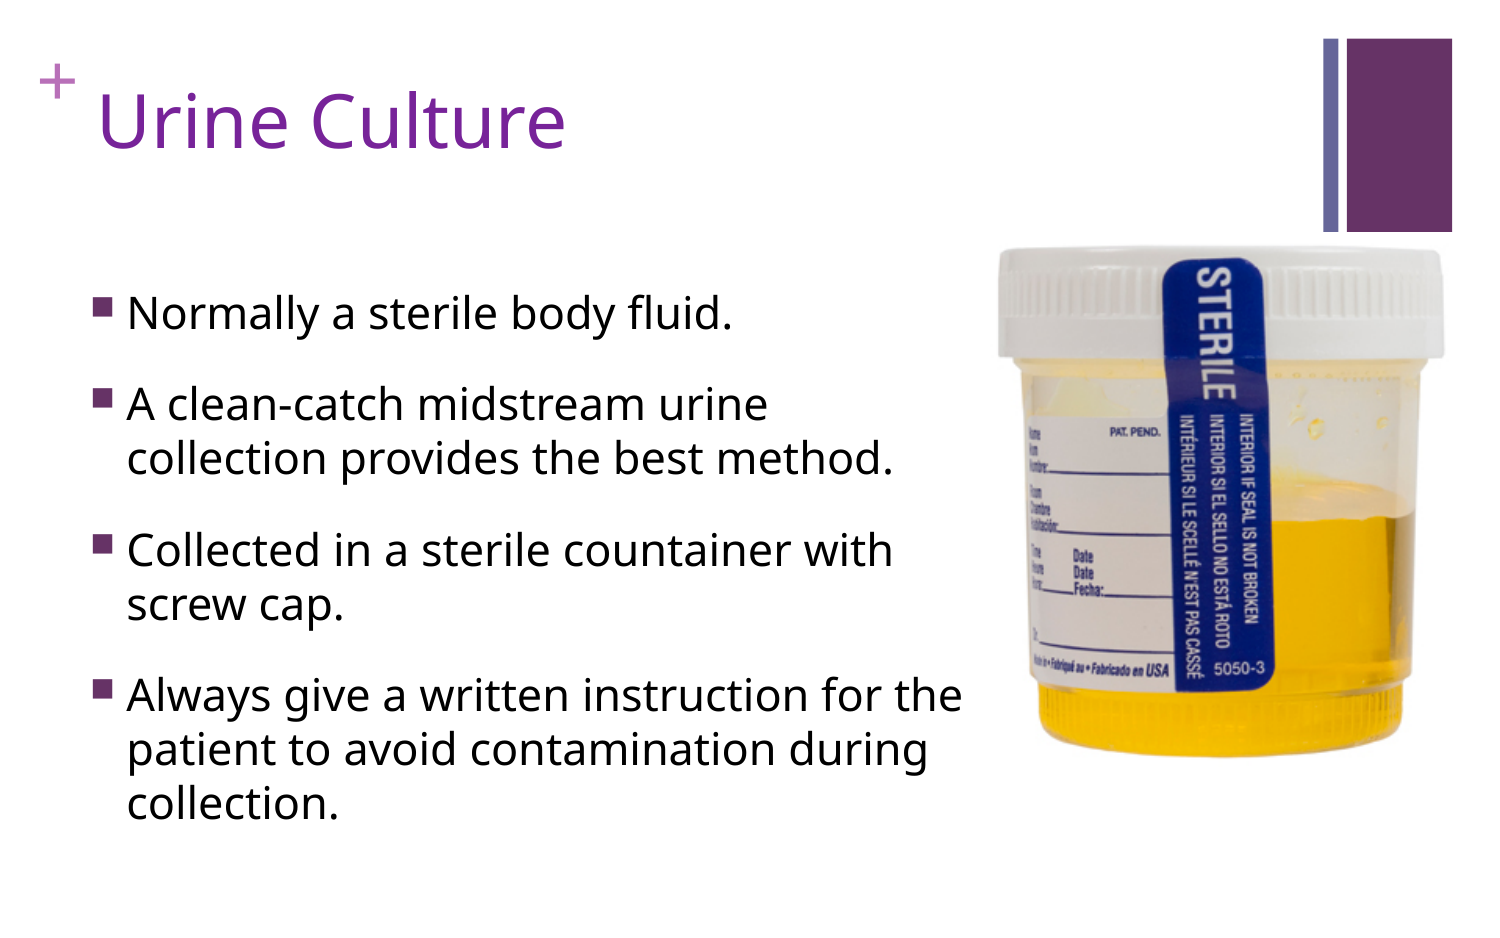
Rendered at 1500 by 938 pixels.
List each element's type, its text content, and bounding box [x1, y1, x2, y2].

list Normally a sterile body fluid. A clean-catch midstream urine collection provides the best method. Collected in a sterile countainer with screw cap. Always give a written instruction for the patient to avoid contamination during collection. [75, 185, 987, 838]
title Urine Culture [81, 66, 1322, 219]
picture [985, 231, 1456, 768]
